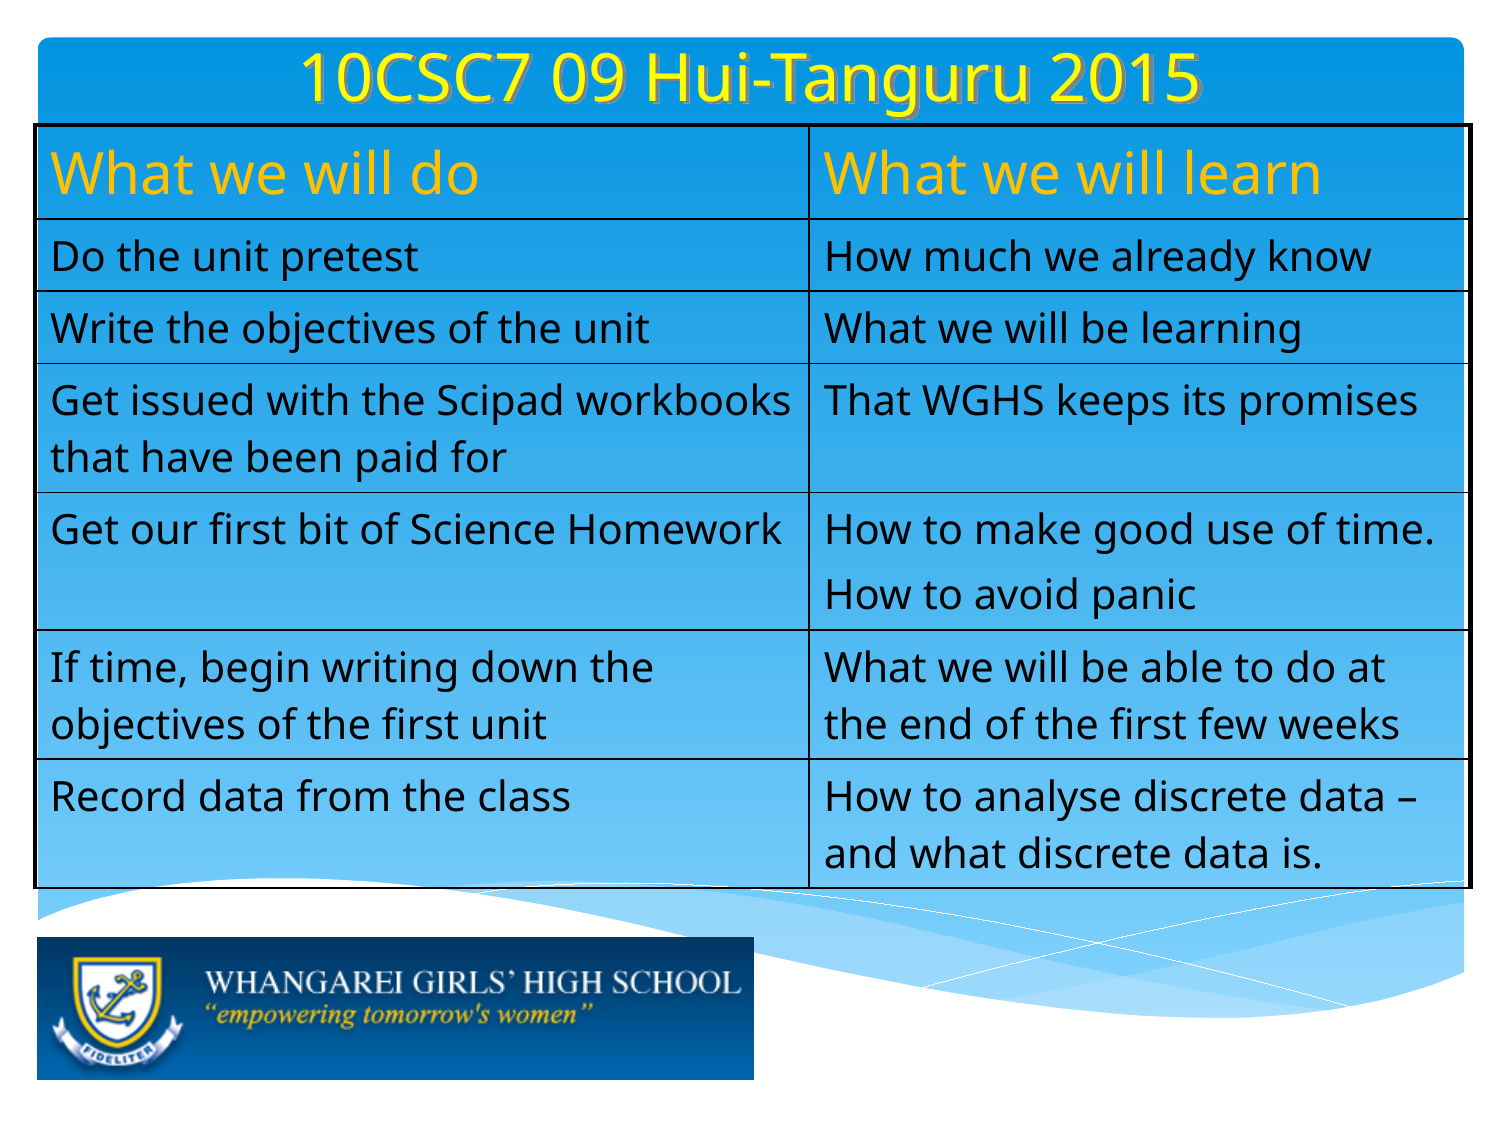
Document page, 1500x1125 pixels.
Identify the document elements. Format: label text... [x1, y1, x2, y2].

table_cell Write the objectives of the unit [37, 292, 808, 363]
table_cell What we will be learning [810, 292, 1468, 363]
table_cell Get issued with the Scipad workbooks that have been paid for [37, 364, 808, 492]
table_cell How much we already know [810, 220, 1468, 290]
table_cell How to make good use of time. How to avoid panic [810, 493, 1468, 629]
text_box 10CSC7 09 Hui-Tanguru 2015 [99, 24, 1400, 123]
table_cell If time, begin writing down the objectives of the first unit [37, 631, 808, 758]
table_header What we will do [37, 127, 808, 218]
table_header What we will learn [810, 127, 1468, 218]
table_cell What we will be able to do at the end of the first few weeks [810, 631, 1468, 758]
table_cell Do the unit pretest [37, 220, 808, 290]
table_cell Get our first bit of Science Homework [37, 493, 808, 629]
table_cell How to analyse discrete data – and what discrete data is. [810, 760, 1468, 887]
table_cell Record data from the class [37, 760, 808, 887]
table_cell That WGHS keeps its promises [810, 364, 1468, 492]
picture [37, 937, 754, 1080]
